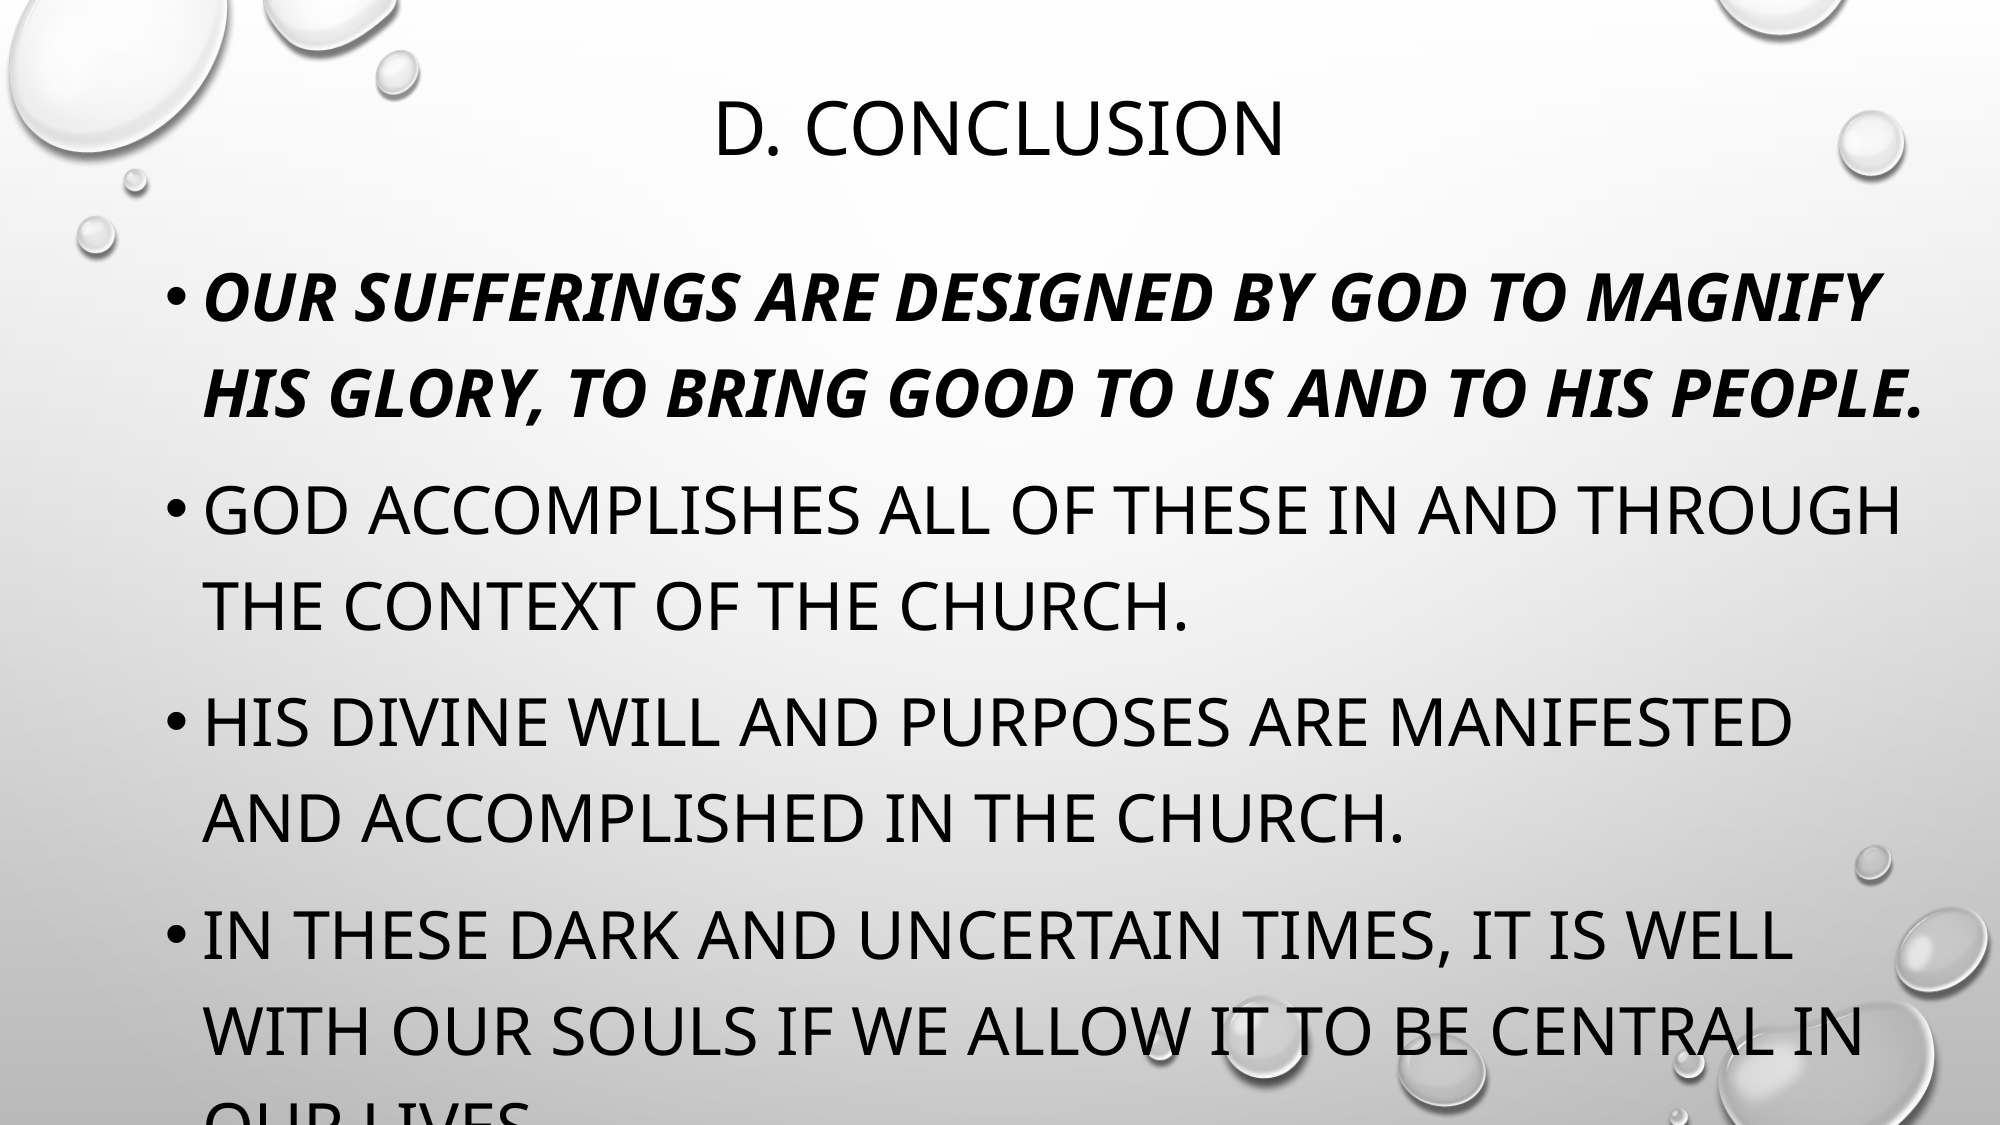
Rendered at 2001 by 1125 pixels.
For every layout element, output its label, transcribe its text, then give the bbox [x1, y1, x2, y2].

picture [0, 0, 2000, 1125]
list Our sufferings are designed by god to magnify his glory, to bring good to us and to his people. God accomplishes all of these in and through the context of the Church. His divine will and purposes are manifested and accomplished in the Church. In these dark and uncertain times, it is well with our souls if we allow it to be central in our lives. [149, 231, 1962, 794]
title d. conclusion [149, 0, 1850, 231]
